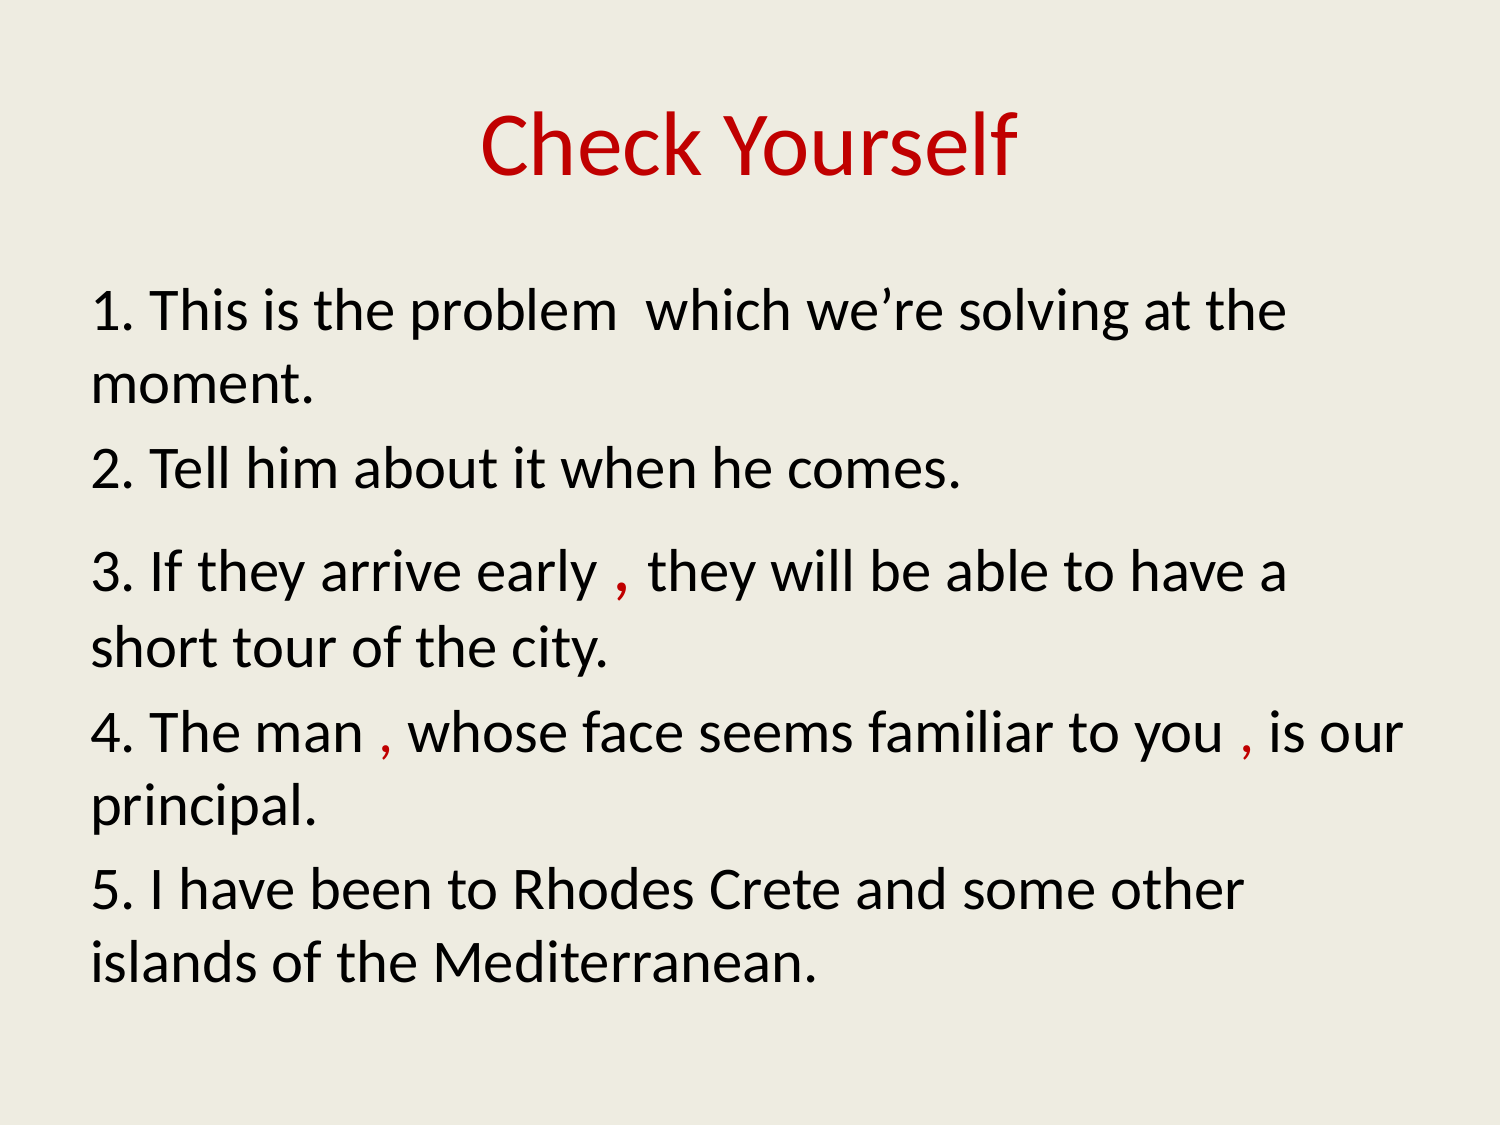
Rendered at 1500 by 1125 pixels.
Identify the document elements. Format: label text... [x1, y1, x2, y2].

list 1. This is the problem which we’re solving at the moment. 2. Tell him about it when he comes. 3. If they arrive early , they will be able to have a short tour of the city. 4. The man , whose face seems familiar to you , is our principal. 5. I have been to Rhodes Crete and some other islands of the Mediterranean. [75, 262, 1425, 1005]
title Check Yourself [75, 45, 1425, 233]
